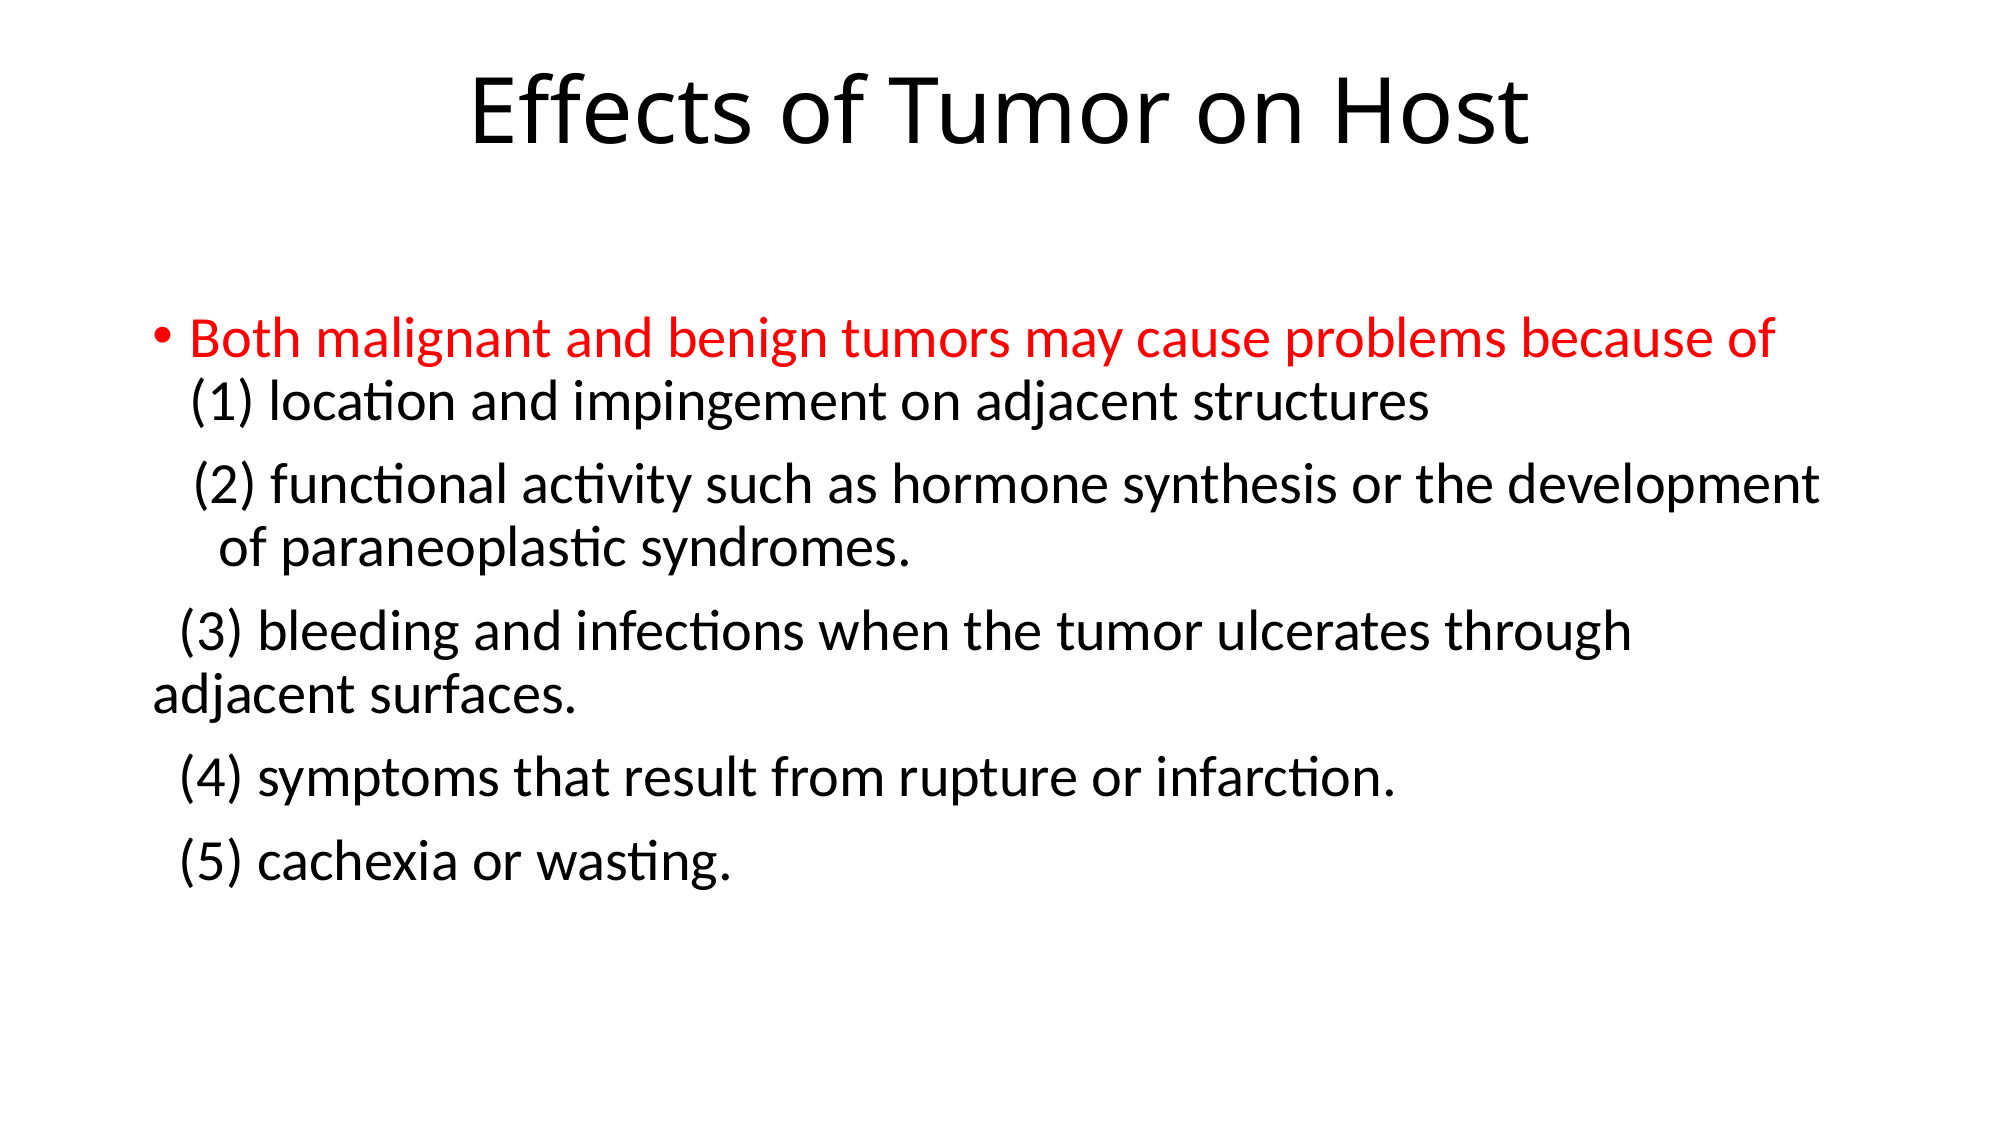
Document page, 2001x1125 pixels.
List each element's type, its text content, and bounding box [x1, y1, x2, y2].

list Both malignant and benign tumors may cause problems because of (1) location and impingement on adjacent structures (2) functional activity such as hormone synthesis or the development of paraneoplastic syndromes. (3) bleeding and infections when the tumor ulcerates through adjacent surfaces. (4) symptoms that result from rupture or infarction. (5) cachexia or wasting. [137, 299, 1863, 1014]
title Effects of Tumor on Host [137, 59, 1863, 278]
